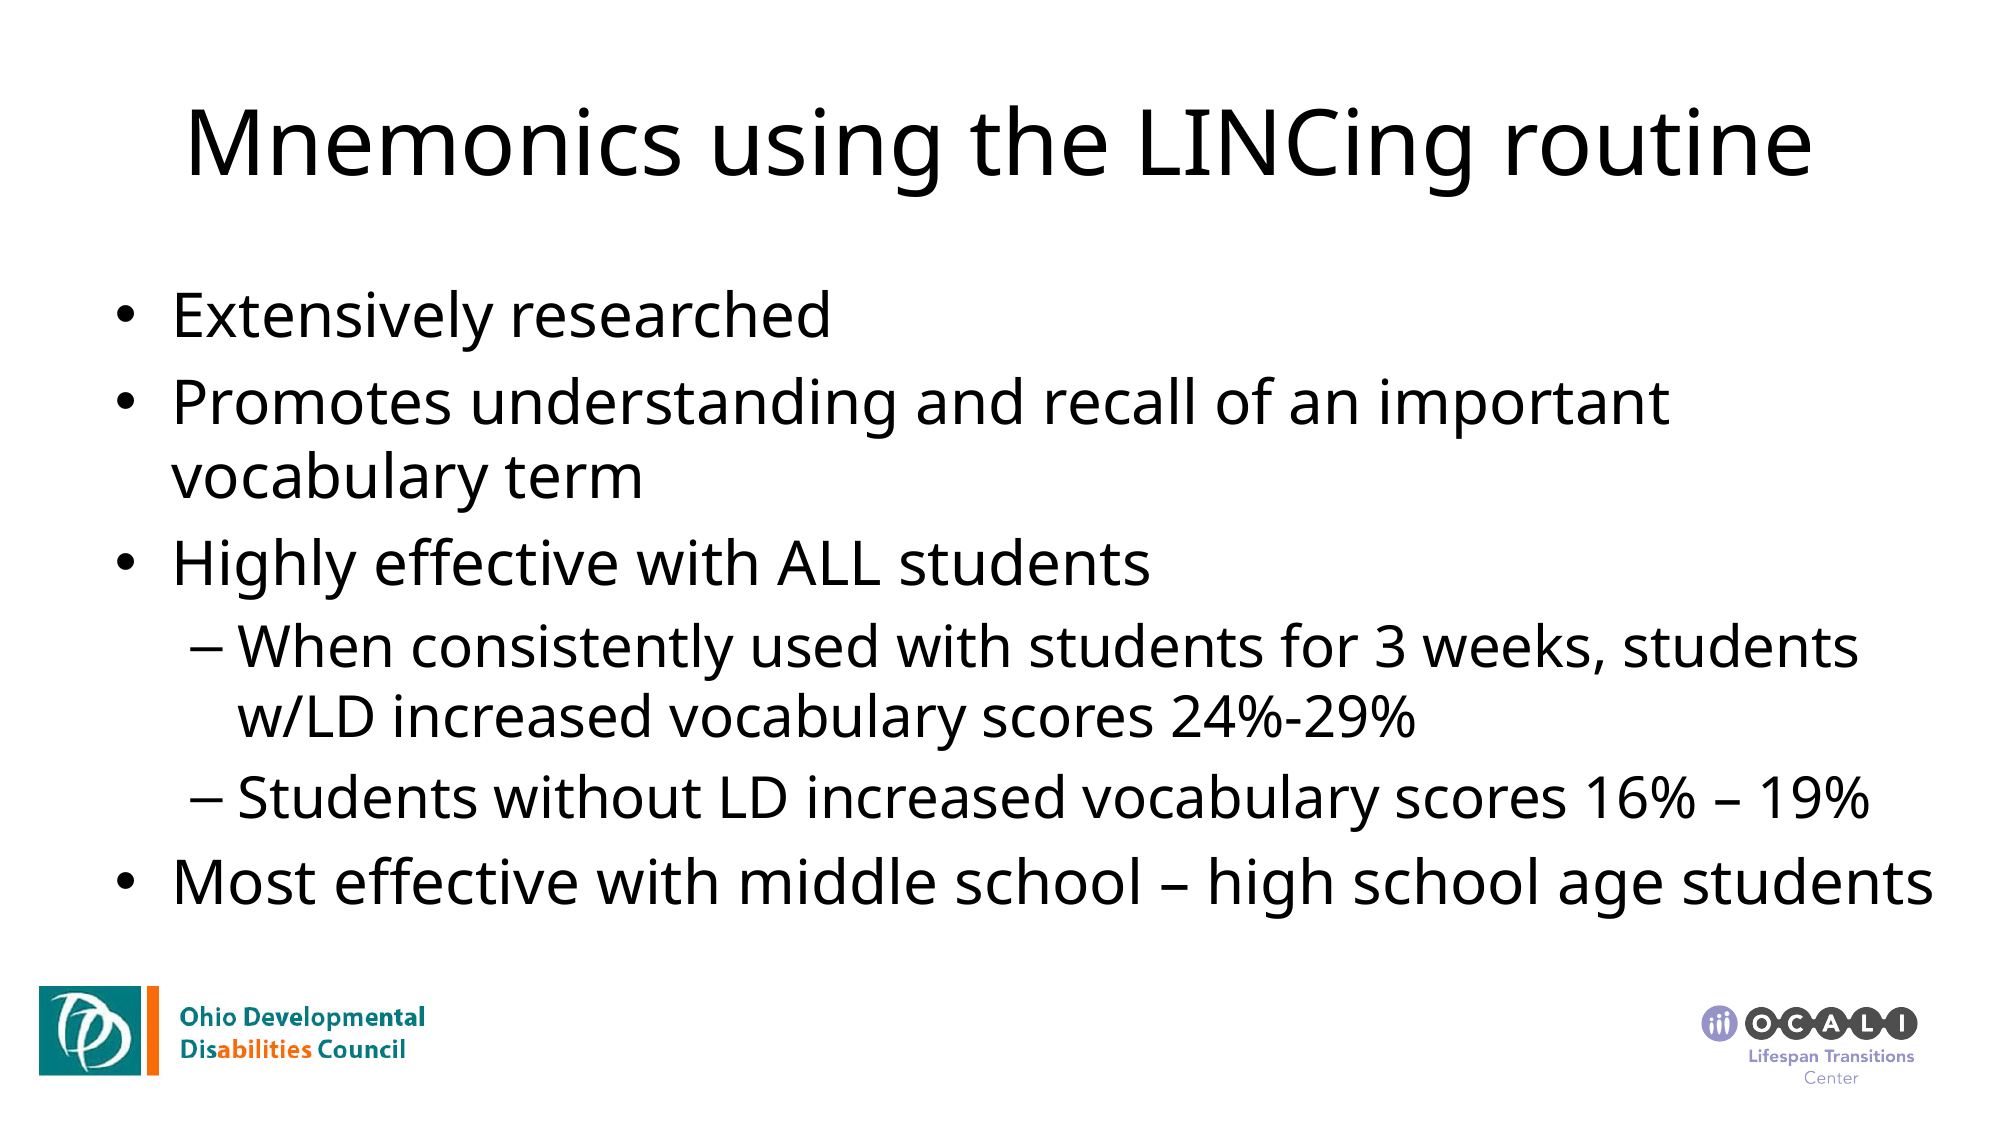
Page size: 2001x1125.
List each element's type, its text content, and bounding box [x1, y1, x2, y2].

picture [26, 986, 471, 1085]
list Extensively researched Promotes understanding and recall of an important vocabulary term Highly effective with ALL students When consistently used with students for 3 weeks, students w/LD increased vocabulary scores 24%-29% Students without LD increased vocabulary scores 16% – 19% Most effective with middle school – high school age students [99, 181, 1957, 982]
title Mnemonics using the LINCing routine [99, 45, 1900, 233]
picture [1697, 1001, 1923, 1088]
